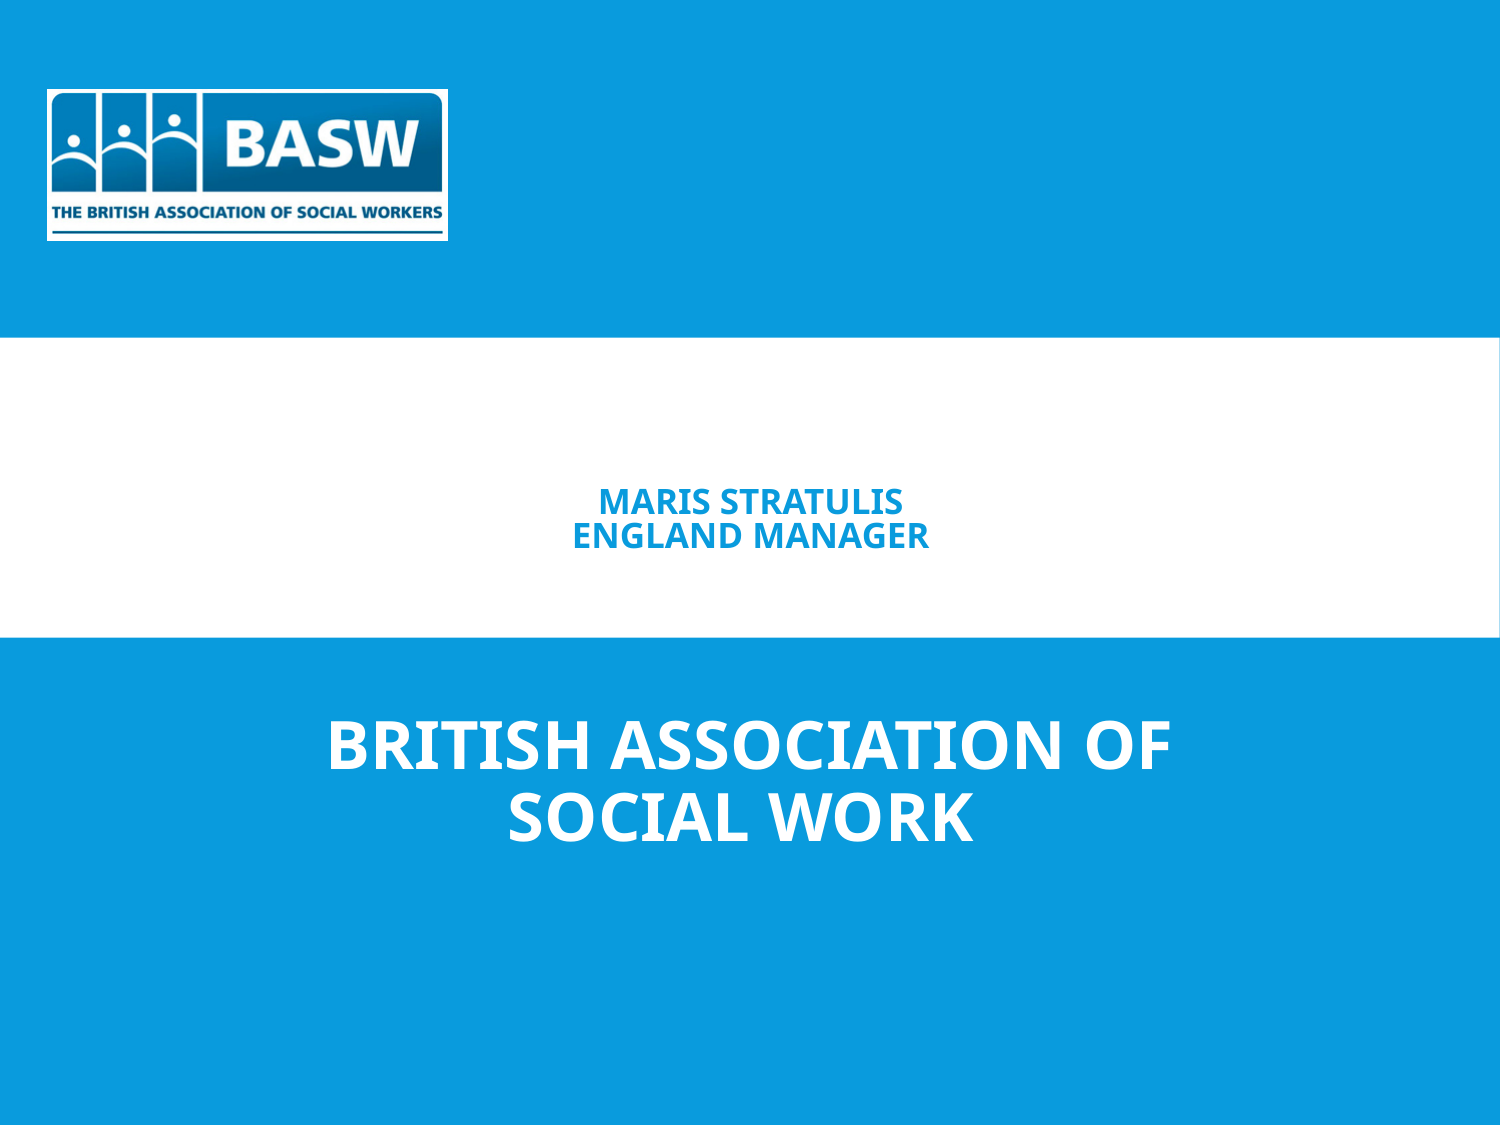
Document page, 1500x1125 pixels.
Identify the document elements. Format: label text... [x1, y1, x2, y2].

picture [48, 90, 447, 240]
subtitle BRITISH ASSOCIATION OF SOCIAL WORK [187, 651, 1313, 867]
title Maris Stratulis England Manager [45, 444, 1457, 641]
